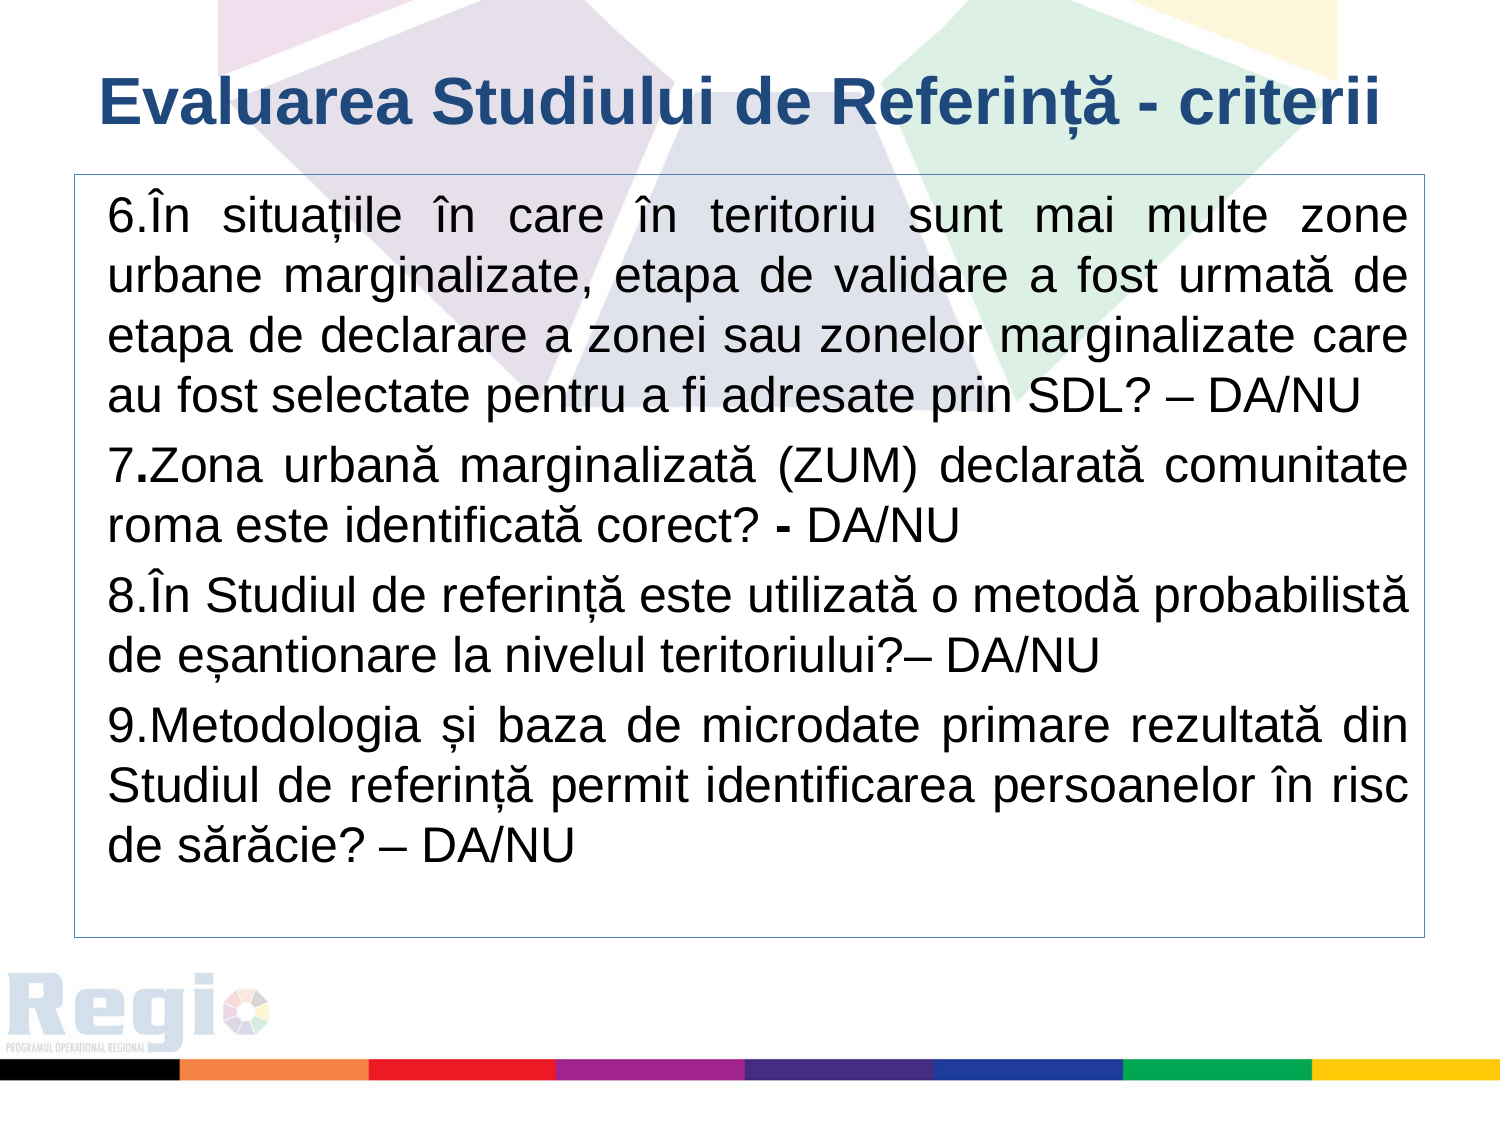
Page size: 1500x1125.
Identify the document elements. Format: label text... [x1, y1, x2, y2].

title Evaluarea Studiului de Referință - criterii [75, 45, 1425, 150]
picture [0, 0, 1500, 1125]
list 6.În situațiile în care în teritoriu sunt mai multe zone urbane marginalizate, etapa de validare a fost urmată de etapa de declarare a zonei sau zonelor marginalizate care au fost selectate pentru a fi adresate prin SDL? – DA/NU 7.Zona urbană marginalizată (ZUM) declarată comunitate roma este identificată corect? - DA/NU 8.În Studiul de referință este utilizată o metodă probabilistă de eșantionare la nivelul teritoriului?– DA/NU 9.Metodologia și baza de microdate primare rezultată din Studiul de referință permit identificarea persoanelor în risc de sărăcie? – DA/NU [75, 174, 1425, 1013]
